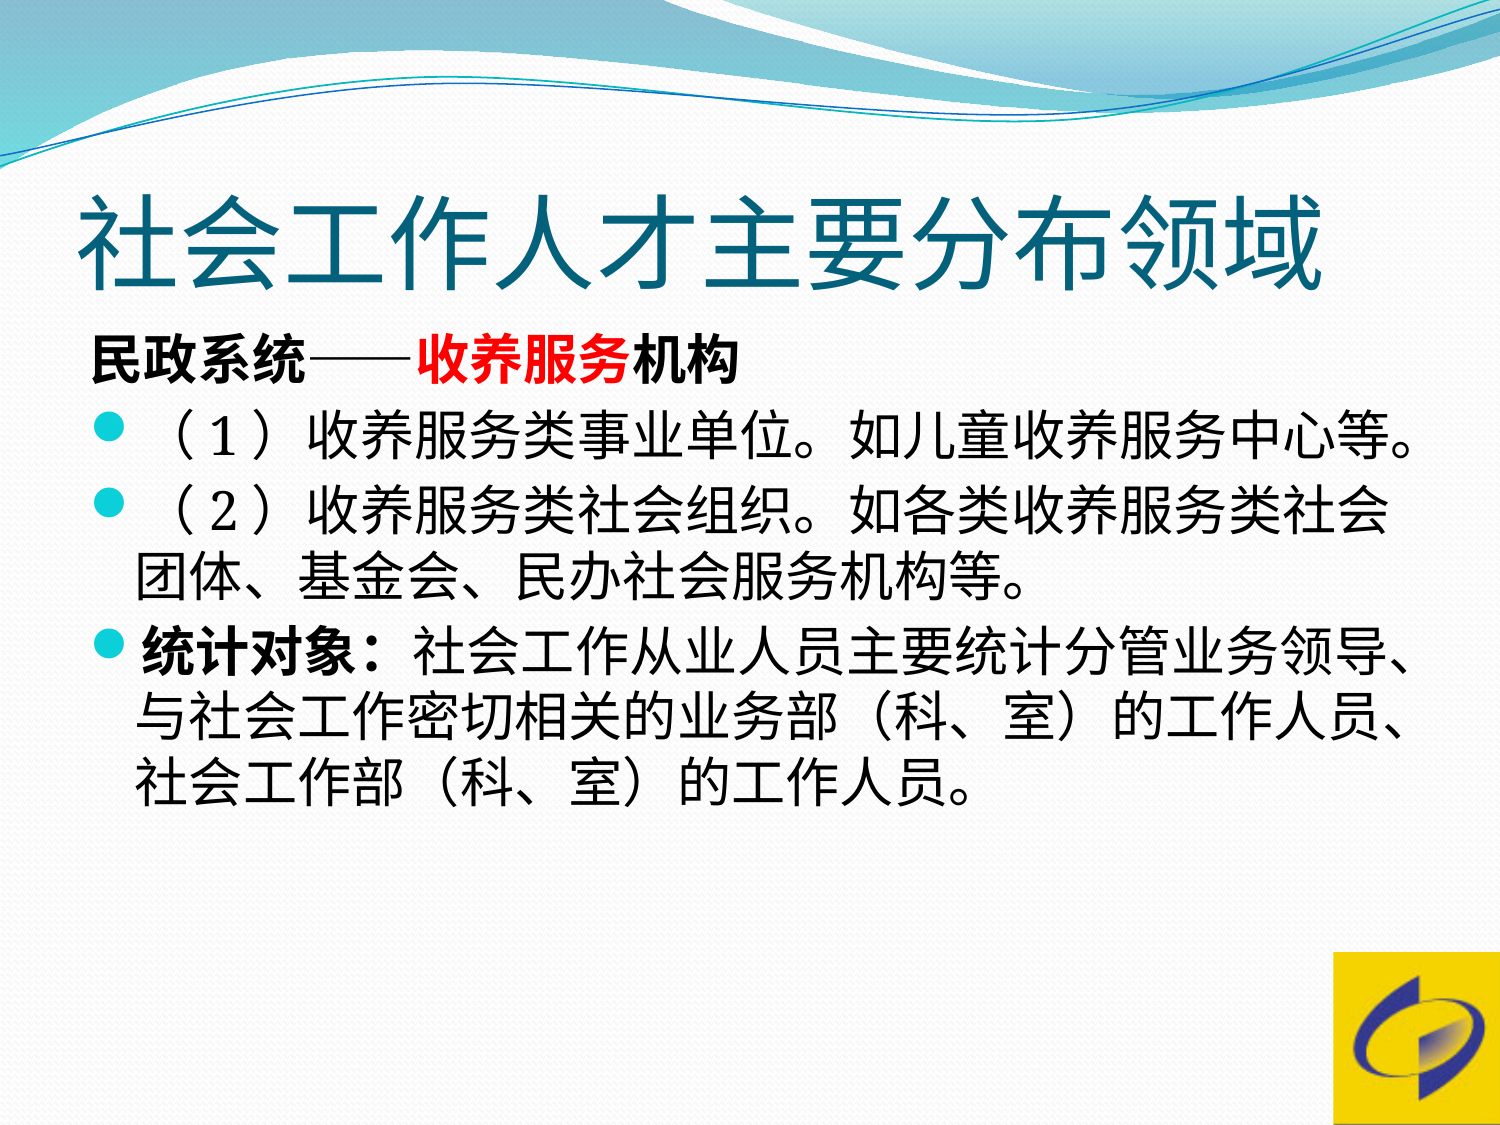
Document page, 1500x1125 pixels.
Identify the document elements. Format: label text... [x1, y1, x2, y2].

title 社会工作人才主要分布领域 [75, 115, 1425, 303]
picture [1333, 952, 1500, 1125]
list 民政系统——收养服务机构 （1）收养服务类事业单位。如儿童收养服务中心等。 （2）收养服务类社会组织。如各类收养服务类社会团体、基金会、民办社会服务机构等。 统计对象：社会工作从业人员主要统计分管业务领导、与社会工作密切相关的业务部（科、室）的工作人员、社会工作部（科、室）的工作人员。 [75, 317, 1425, 1038]
